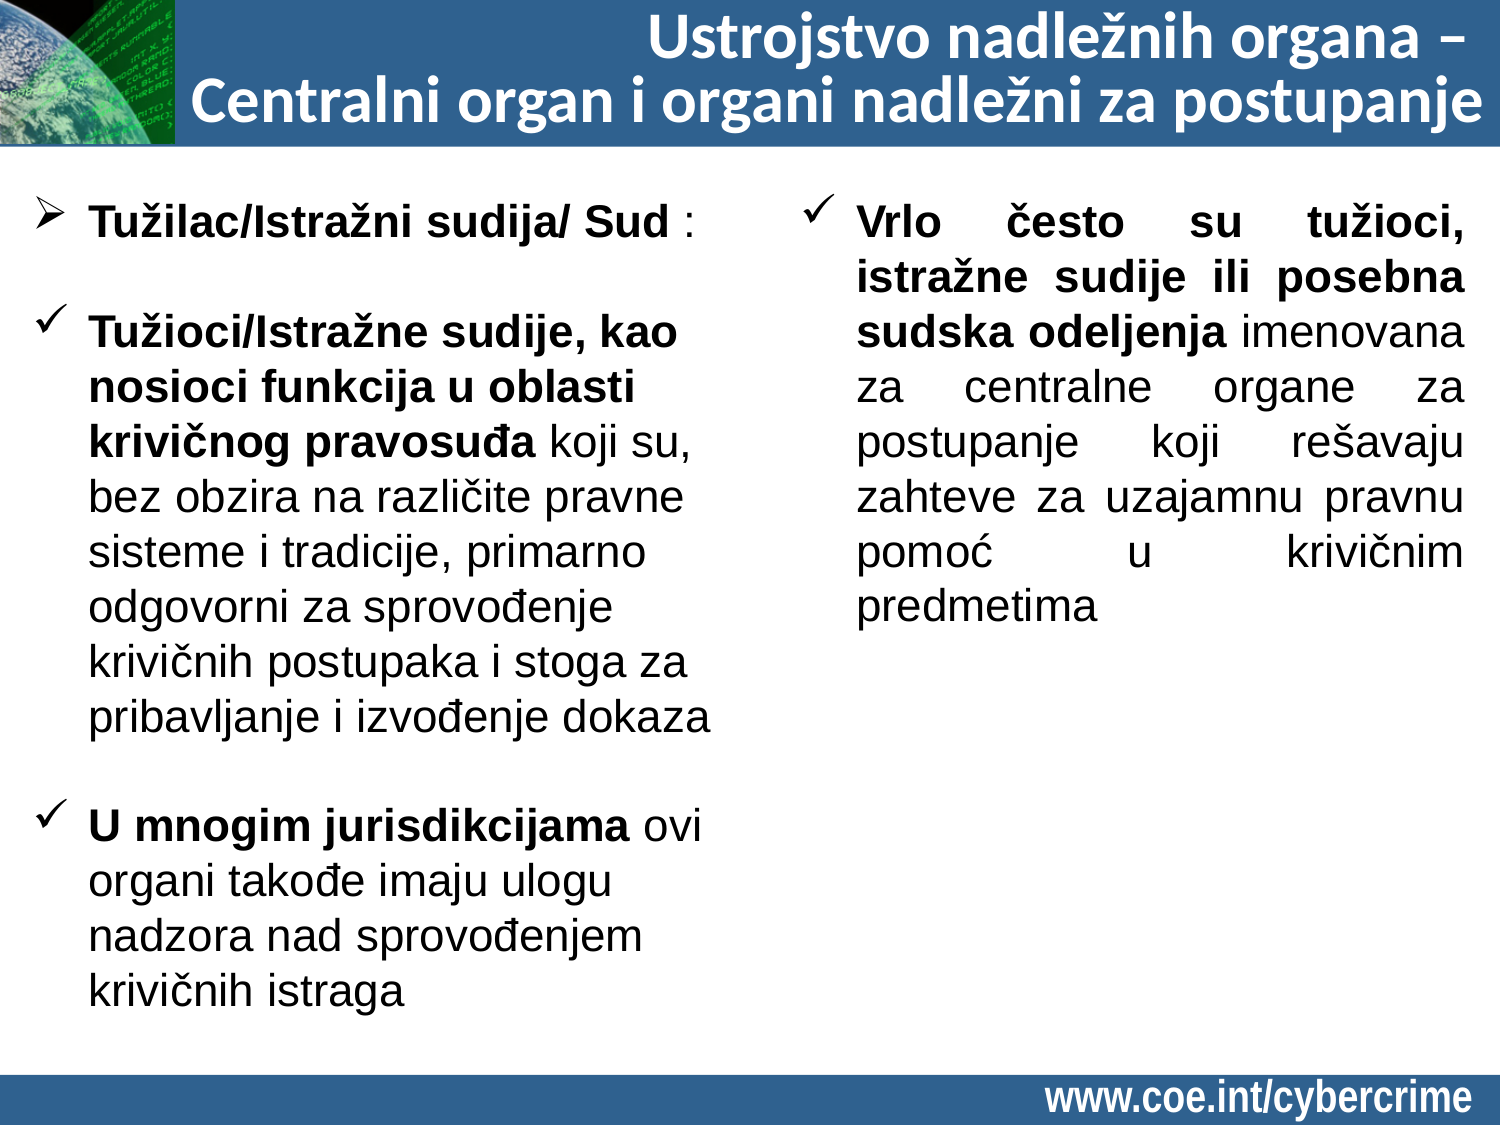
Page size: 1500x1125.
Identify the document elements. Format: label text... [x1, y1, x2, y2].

text_box www.coe.int/cybercrime [1030, 1059, 1500, 1125]
picture [0, 0, 175, 144]
text_box Ustrojstvo nadležnih organa – Centralni organ i organi nadležni za postupanje [177, 0, 1500, 149]
text_box Vrlo često su tužioci, istražne sudije ili posebna sudska odeljenja imenovana za centralne organe za postupanje koji rešavaju zahteve za uzajamnu pravnu pomoć u krivičnim predmetima [784, 183, 1480, 639]
text_box [0, 1073, 1030, 1125]
text_box Tužilac/Istražni sudija/ Sud : Tužioci/Istražne sudije, kao nosioci funkcija u oblasti krivičnog pravosuđa koji su, bez obzira na različite pravne sisteme i tradicije, primarno odgovorni za sprovođenje krivičnih postupaka i stoga za pribavljanje i izvođenje dokaza U mnogim jurisdikcijama ovi organi takođe imaju ulogu nadzora nad sprovođenjem krivičnih istraga [17, 183, 766, 1024]
